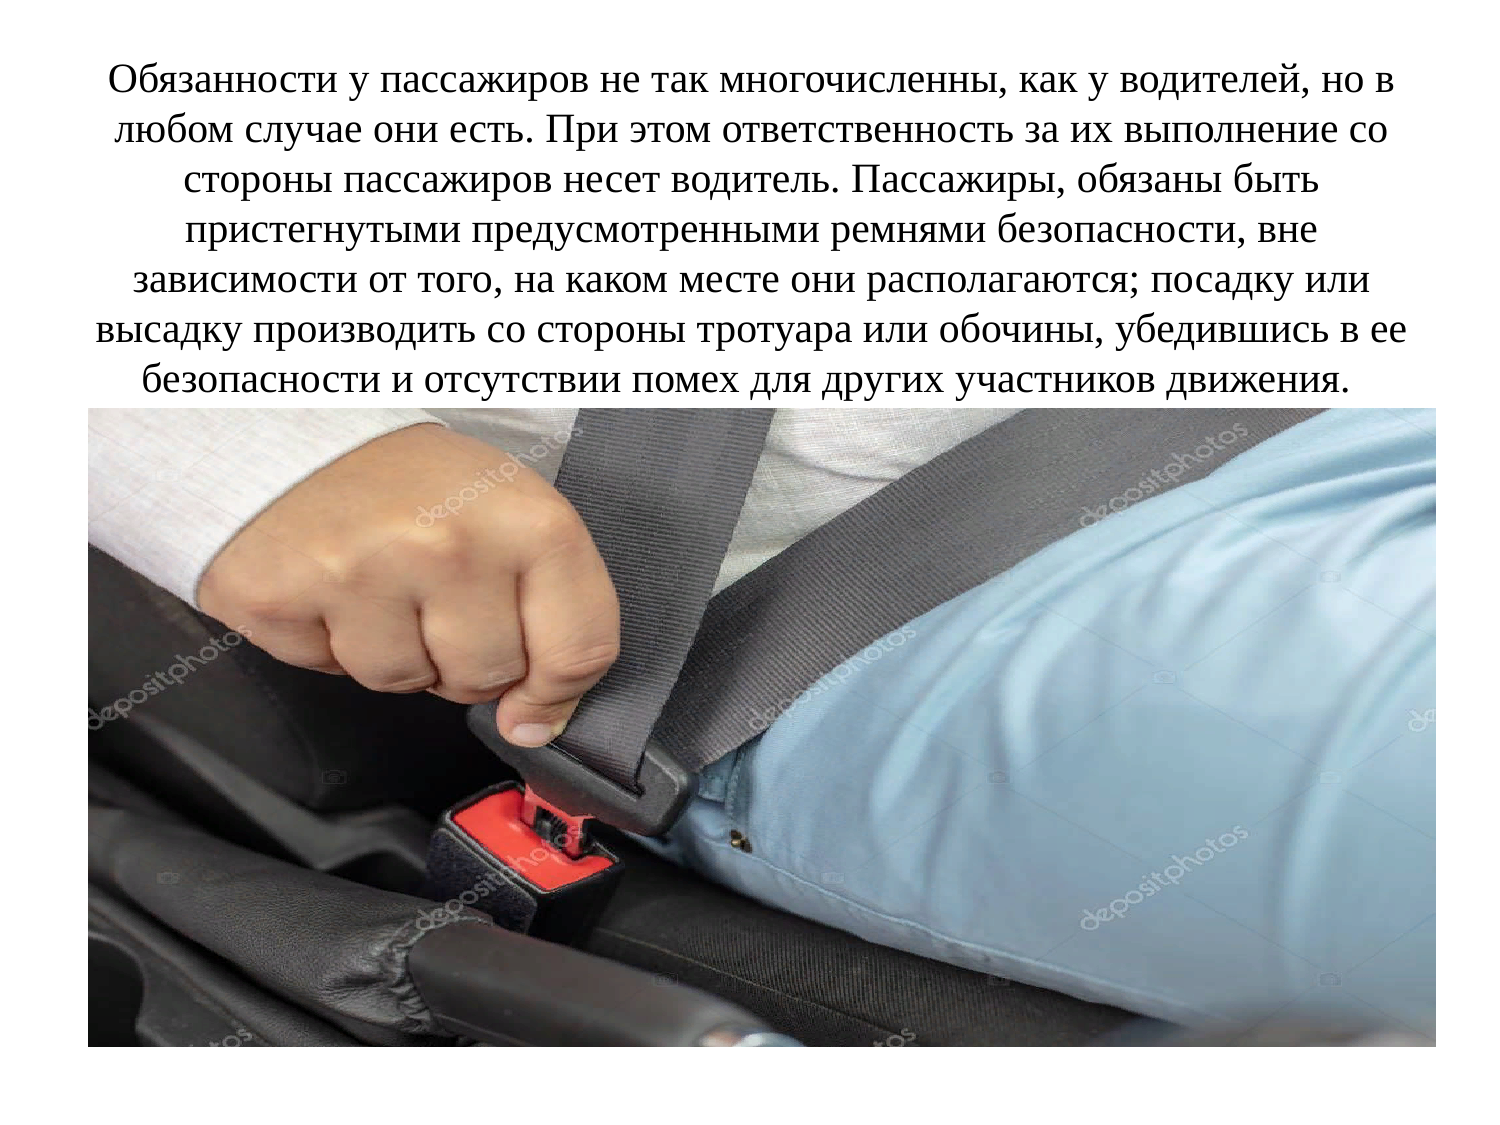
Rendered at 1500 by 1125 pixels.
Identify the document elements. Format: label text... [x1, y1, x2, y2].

title Обязанности у пассажиров не так многочисленны, как у водителей, но в любом случае они есть. При этом ответственность за их выполнение со стороны пассажиров несет водитель. Пассажиры, обязаны быть пристегнутыми предусмотренными ремнями безопасности, вне зависимости от того, на каком месте они располагаются; посадку или высадку производить со стороны тротуара или обочины, убедившись в ее безопасности и отсутствии помех для других участников движения. [76, 42, 1427, 409]
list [88, 408, 1436, 1048]
